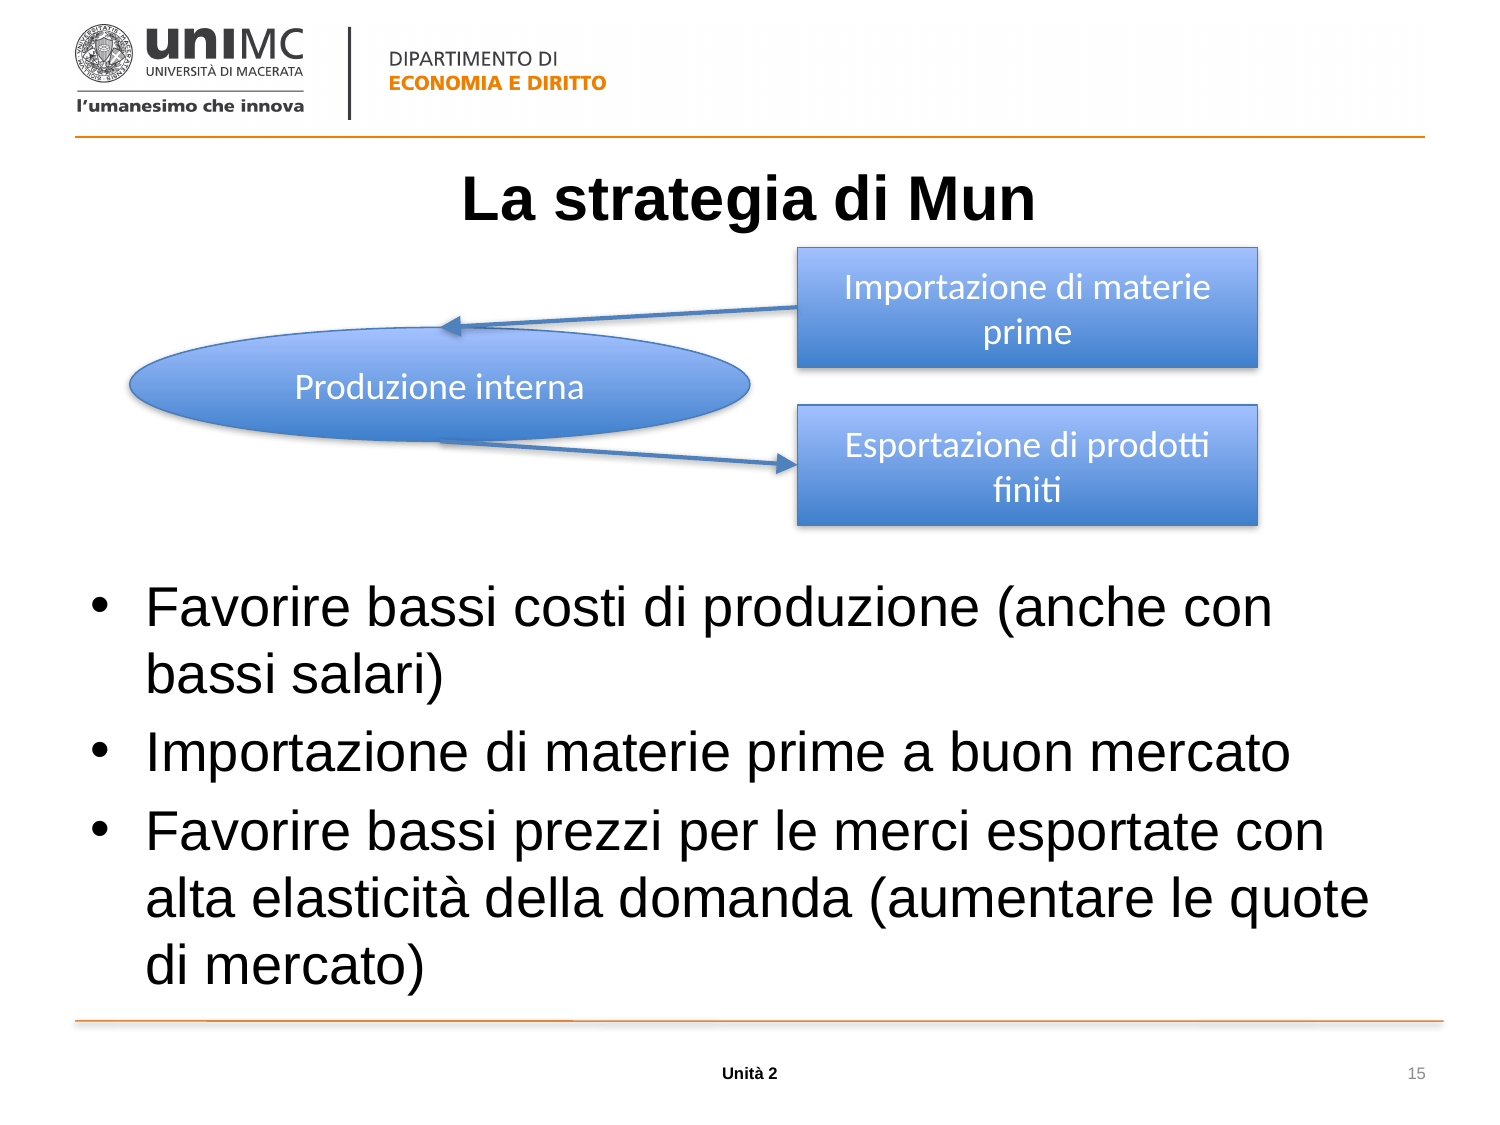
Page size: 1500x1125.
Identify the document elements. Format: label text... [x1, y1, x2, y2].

slide_number 15 [1091, 1042, 1442, 1103]
text_box Importazione di materie prime [797, 247, 1258, 368]
text_box Esportazione di prodotti finiti [797, 404, 1258, 526]
footer Unità 2 [512, 1042, 988, 1103]
title La strategia di Mun [75, 149, 1425, 241]
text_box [439, 306, 798, 328]
list Favorire bassi costi di produzione (anche con bassi salari) Importazione di materie prime a buon mercato Favorire bassi prezzi per le merci esportate con alta elasticità della domanda (aumentare le quote di mercato) [75, 562, 1425, 1005]
text_box Produzione interna [128, 326, 751, 443]
picture [75, 24, 1425, 138]
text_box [439, 441, 798, 466]
